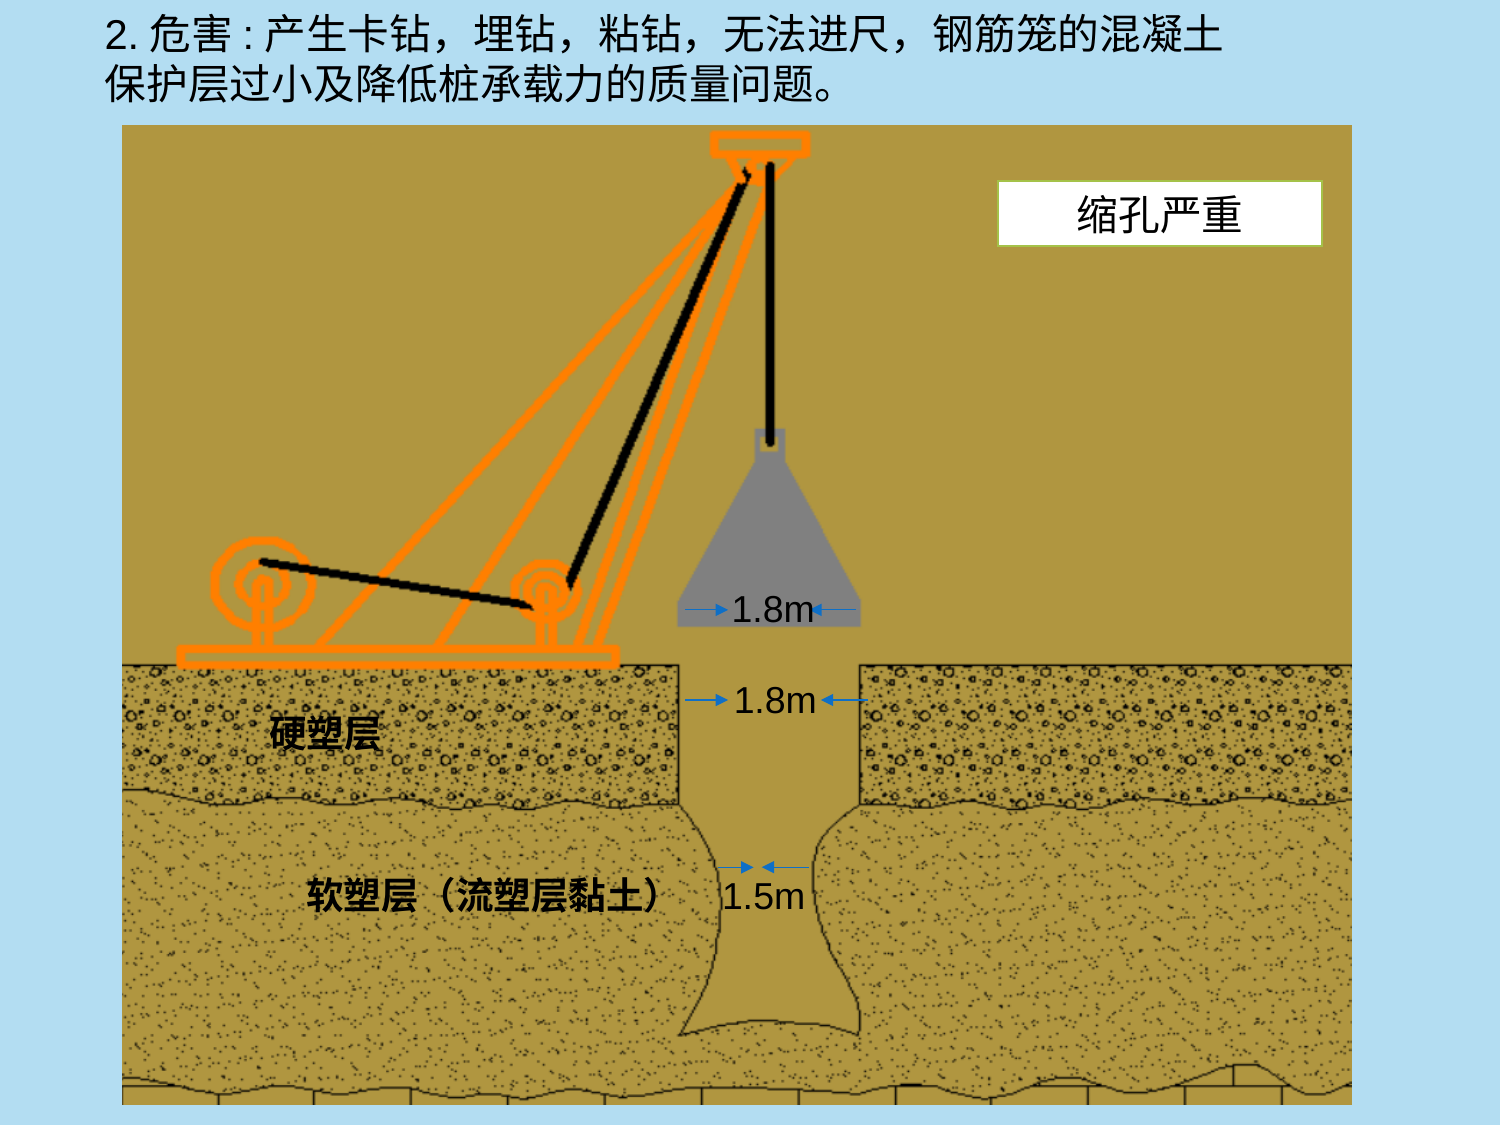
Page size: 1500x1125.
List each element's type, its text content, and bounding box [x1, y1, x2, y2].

text_box 2.危害:产生卡钻，埋钻，粘钻，无法进尺，钢筋笼的混凝土 保护层过小及降低桩承载力的质量问题。 [89, 0, 1240, 165]
picture [122, 125, 1352, 1105]
